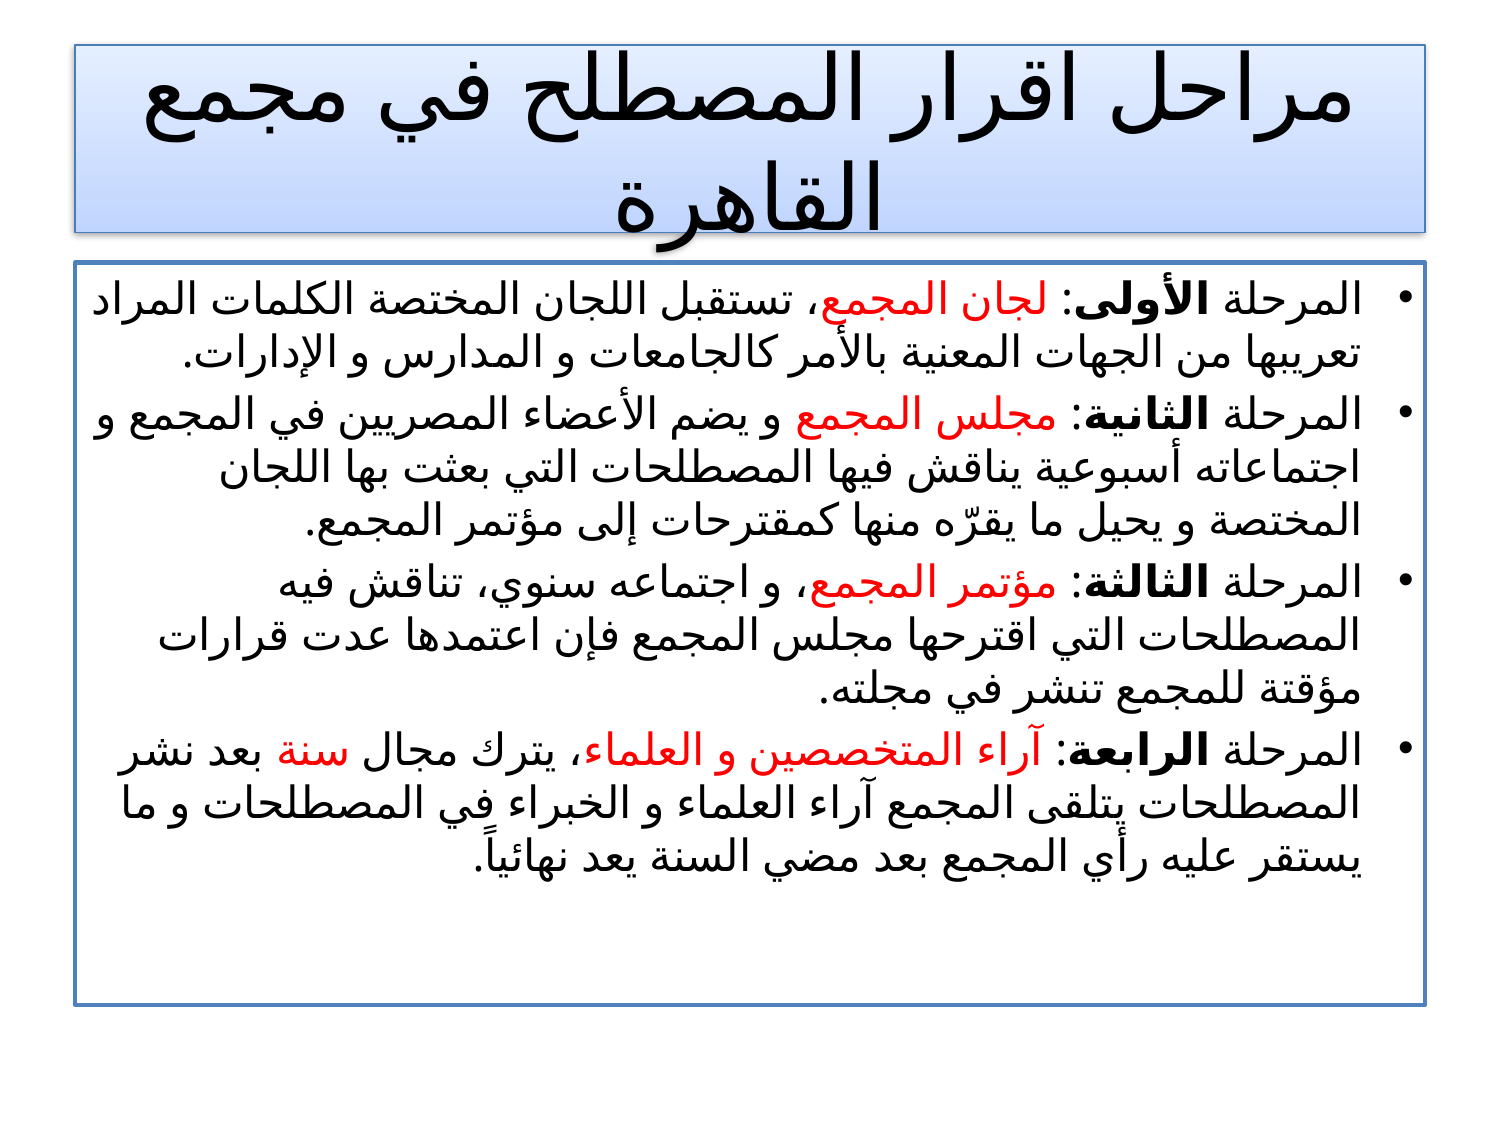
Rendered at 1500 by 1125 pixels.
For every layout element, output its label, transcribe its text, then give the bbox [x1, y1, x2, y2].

list المرحلة الأولى: لجان المجمع، تستقبل اللجان المختصة الكلمات المراد تعريبها من الجهات المعنية بالأمر كالجامعات و المدارس و الإدارات. المرحلة الثانية: مجلس المجمع و يضم الأعضاء المصريين في المجمع و اجتماعاته أسبوعية يناقش فيها المصطلحات التي بعثت بها اللجان المختصة و يحيل ما يقرّه منها كمقترحات إلى مؤتمر المجمع. المرحلة الثالثة: مؤتمر المجمع، و اجتماعه سنوي، تناقش فيه المصطلحات التي اقترحها مجلس المجمع فإن اعتمدها عدت قرارات مؤقتة للمجمع تنشر في مجلته. المرحلة الرابعة: آراء المتخصصين و العلماء، يترك مجال سنة بعد نشر المصطلحات يتلقى المجمع آراء العلماء و الخبراء في المصطلحات و ما يستقر عليه رأي المجمع بعد مضي السنة يعد نهائياً. [73, 260, 1427, 1007]
title مراحل اقرار المصطلح في مجمع القاهرة [74, 44, 1426, 233]
